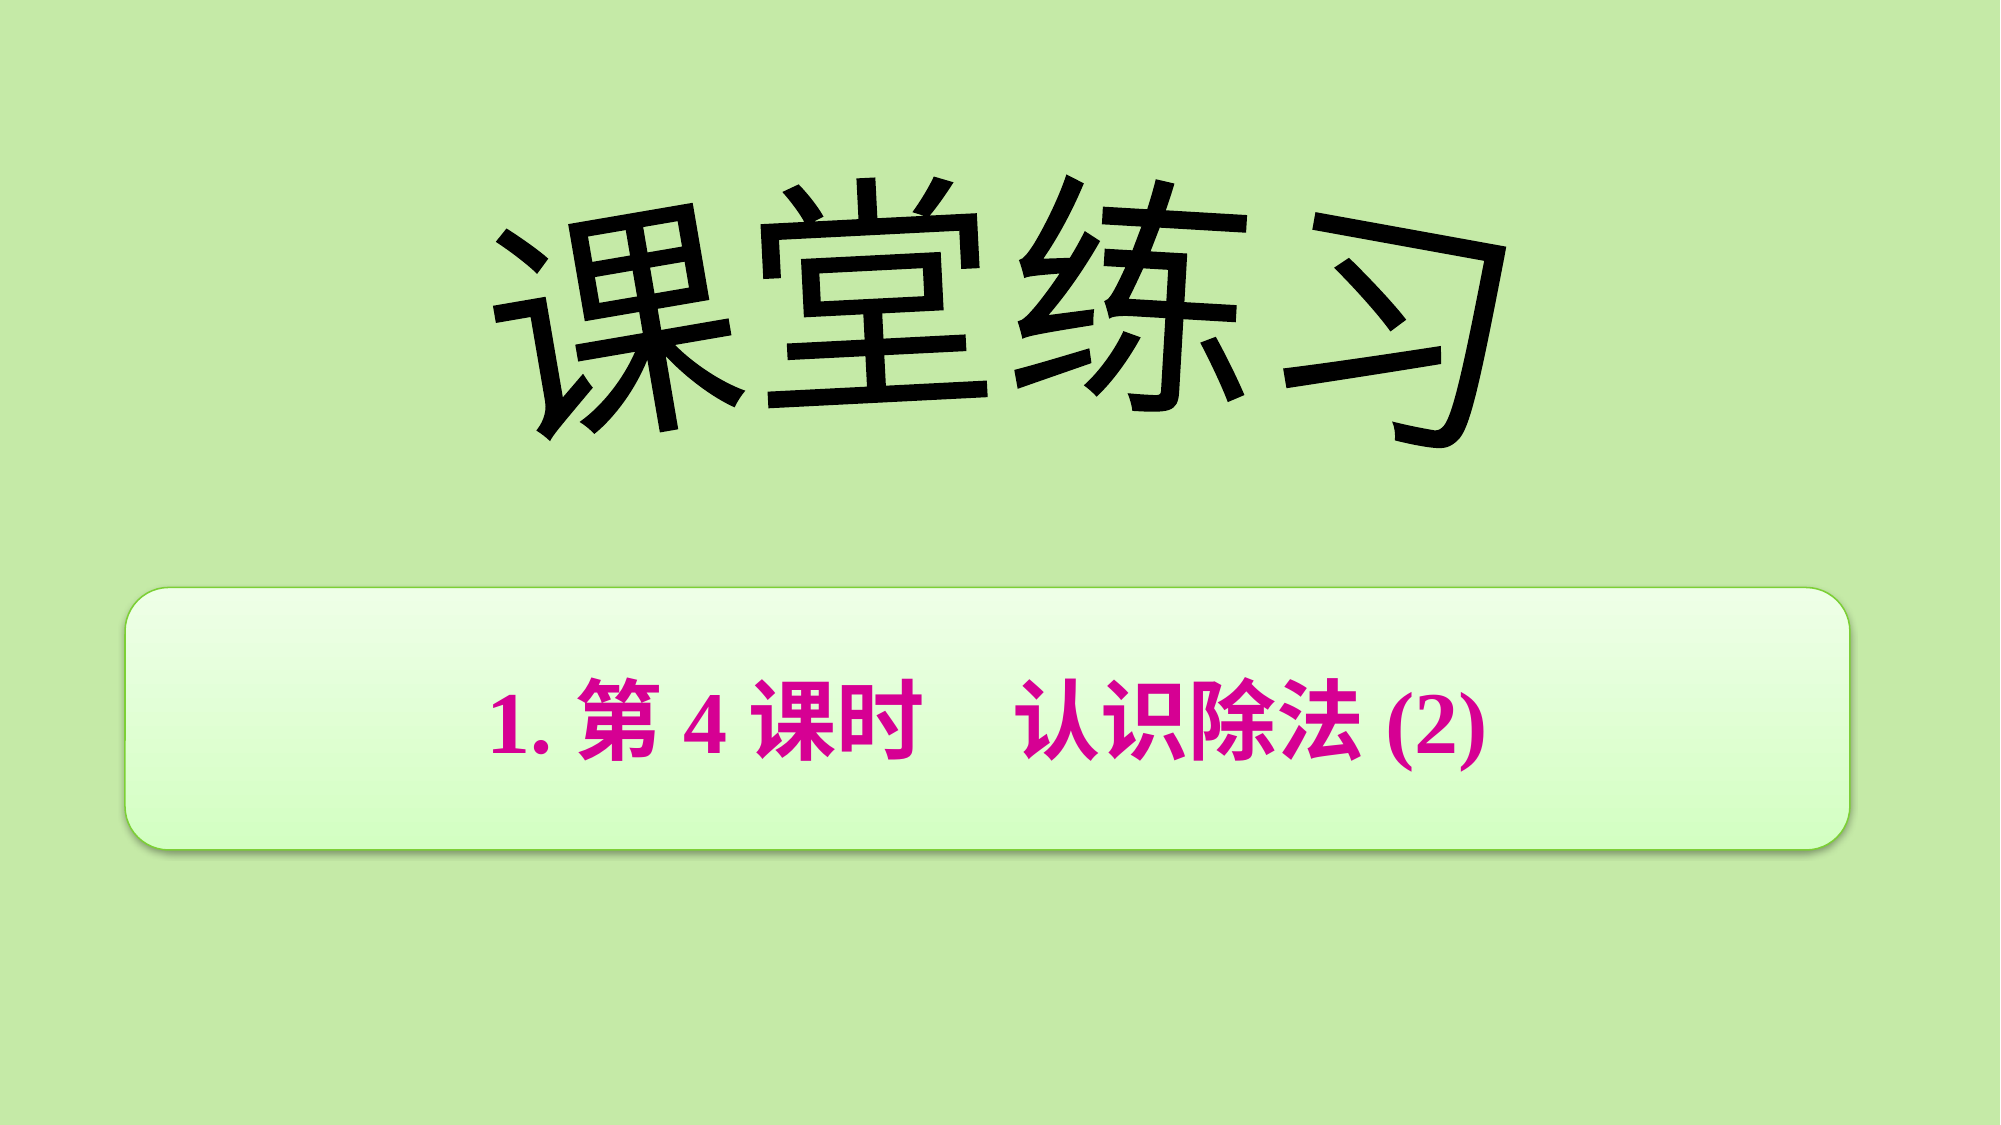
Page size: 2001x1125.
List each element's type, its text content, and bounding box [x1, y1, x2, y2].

text_box 1.第4课时 认识除法(2) [124, 586, 1851, 851]
